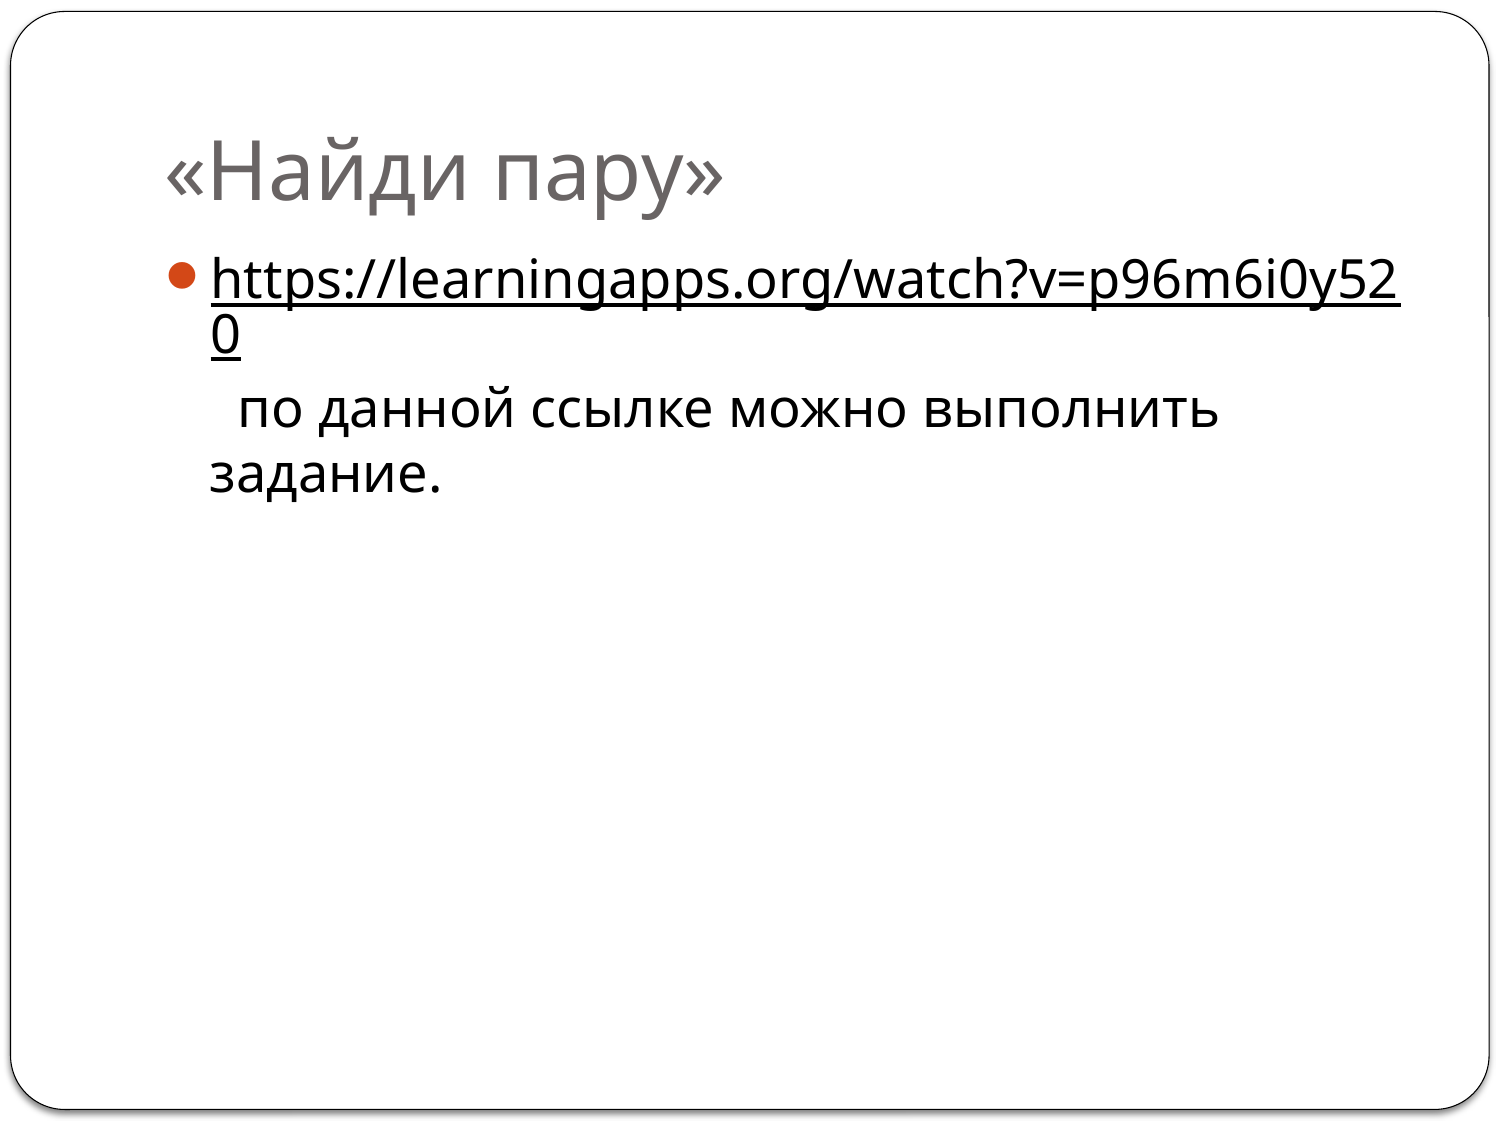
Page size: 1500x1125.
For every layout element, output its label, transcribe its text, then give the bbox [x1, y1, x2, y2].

title «Найди пару» [150, 45, 1425, 233]
list https://learningapps.org/watch?v=p96m6i0y520 по данной ссылке можно выполнить задание. [150, 237, 1425, 988]
